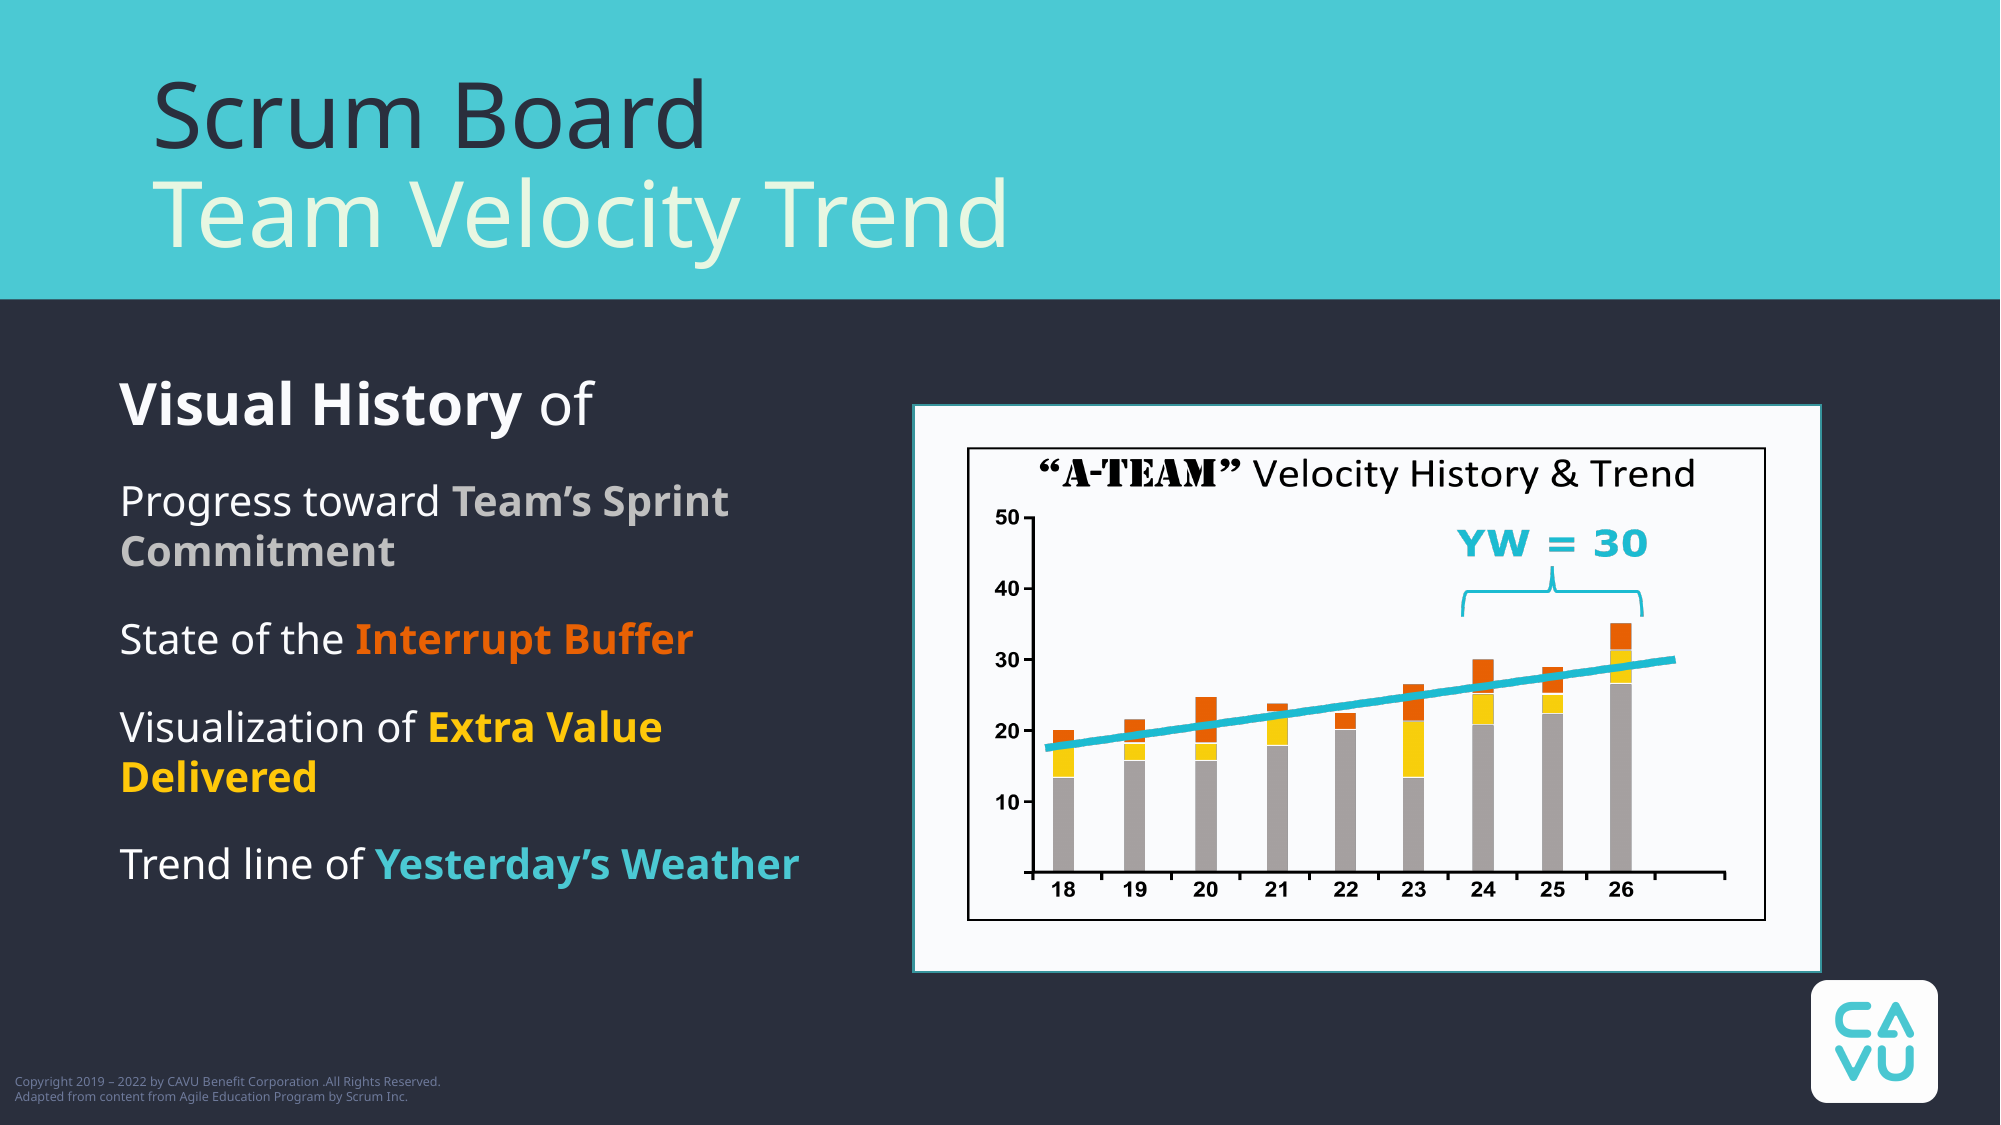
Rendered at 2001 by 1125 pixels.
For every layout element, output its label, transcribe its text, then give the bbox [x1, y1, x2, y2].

text_box Visual History of Progress toward Team’s Sprint Commitment State of the Interrupt Buffer Visualization of Extra Value Delivered Trend line of Yesterday’s Weather [89, 338, 864, 1038]
title Scrum Board Team Velocity Trend [137, 59, 1863, 278]
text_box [913, 404, 1821, 972]
picture [1811, 980, 1938, 1103]
